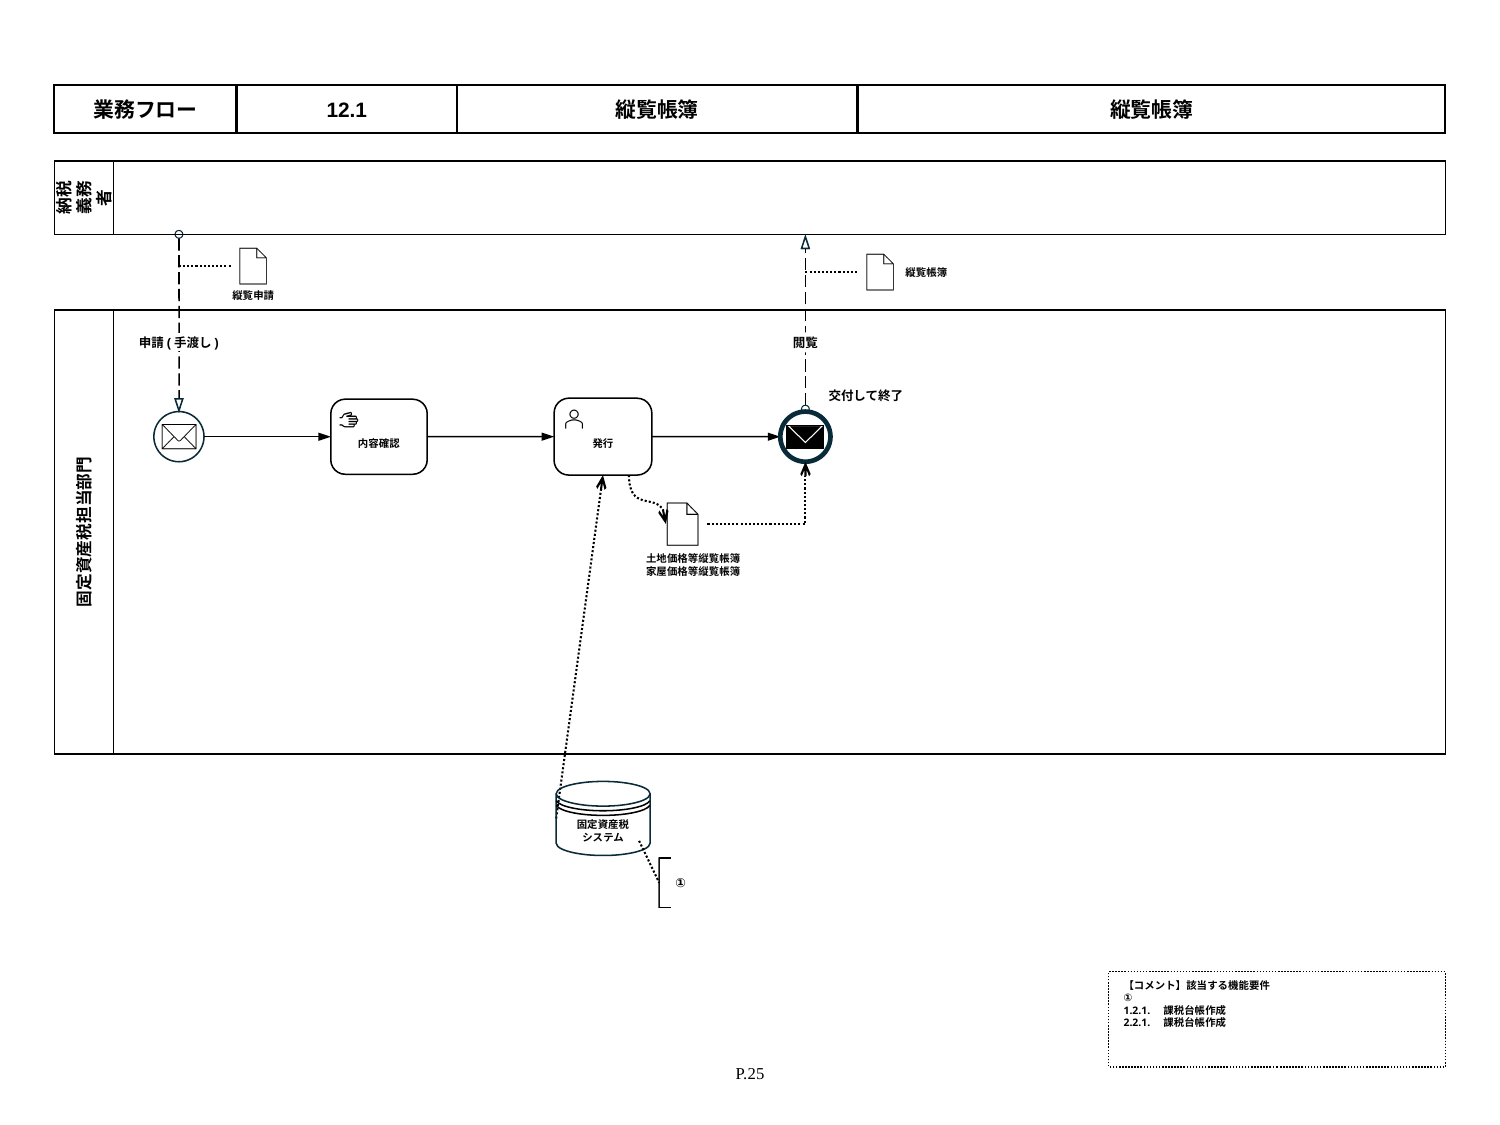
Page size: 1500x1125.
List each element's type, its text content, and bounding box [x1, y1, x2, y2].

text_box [171, 243, 335, 319]
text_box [706, 461, 806, 525]
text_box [804, 248, 1054, 296]
slide_number P.25 [581, 1042, 919, 1103]
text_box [779, 411, 831, 463]
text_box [53, 309, 1447, 755]
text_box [553, 397, 653, 476]
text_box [716, 320, 895, 330]
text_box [330, 398, 428, 475]
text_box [153, 411, 205, 463]
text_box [628, 474, 734, 592]
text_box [555, 780, 651, 857]
text_box 【コメント】該当する機能要件 ① 1.2.1. 課税台帳作成 2.2.1. 課税台帳作成 [1107, 970, 1447, 1068]
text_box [53, 84, 1447, 134]
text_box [638, 840, 764, 908]
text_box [53, 160, 1447, 236]
